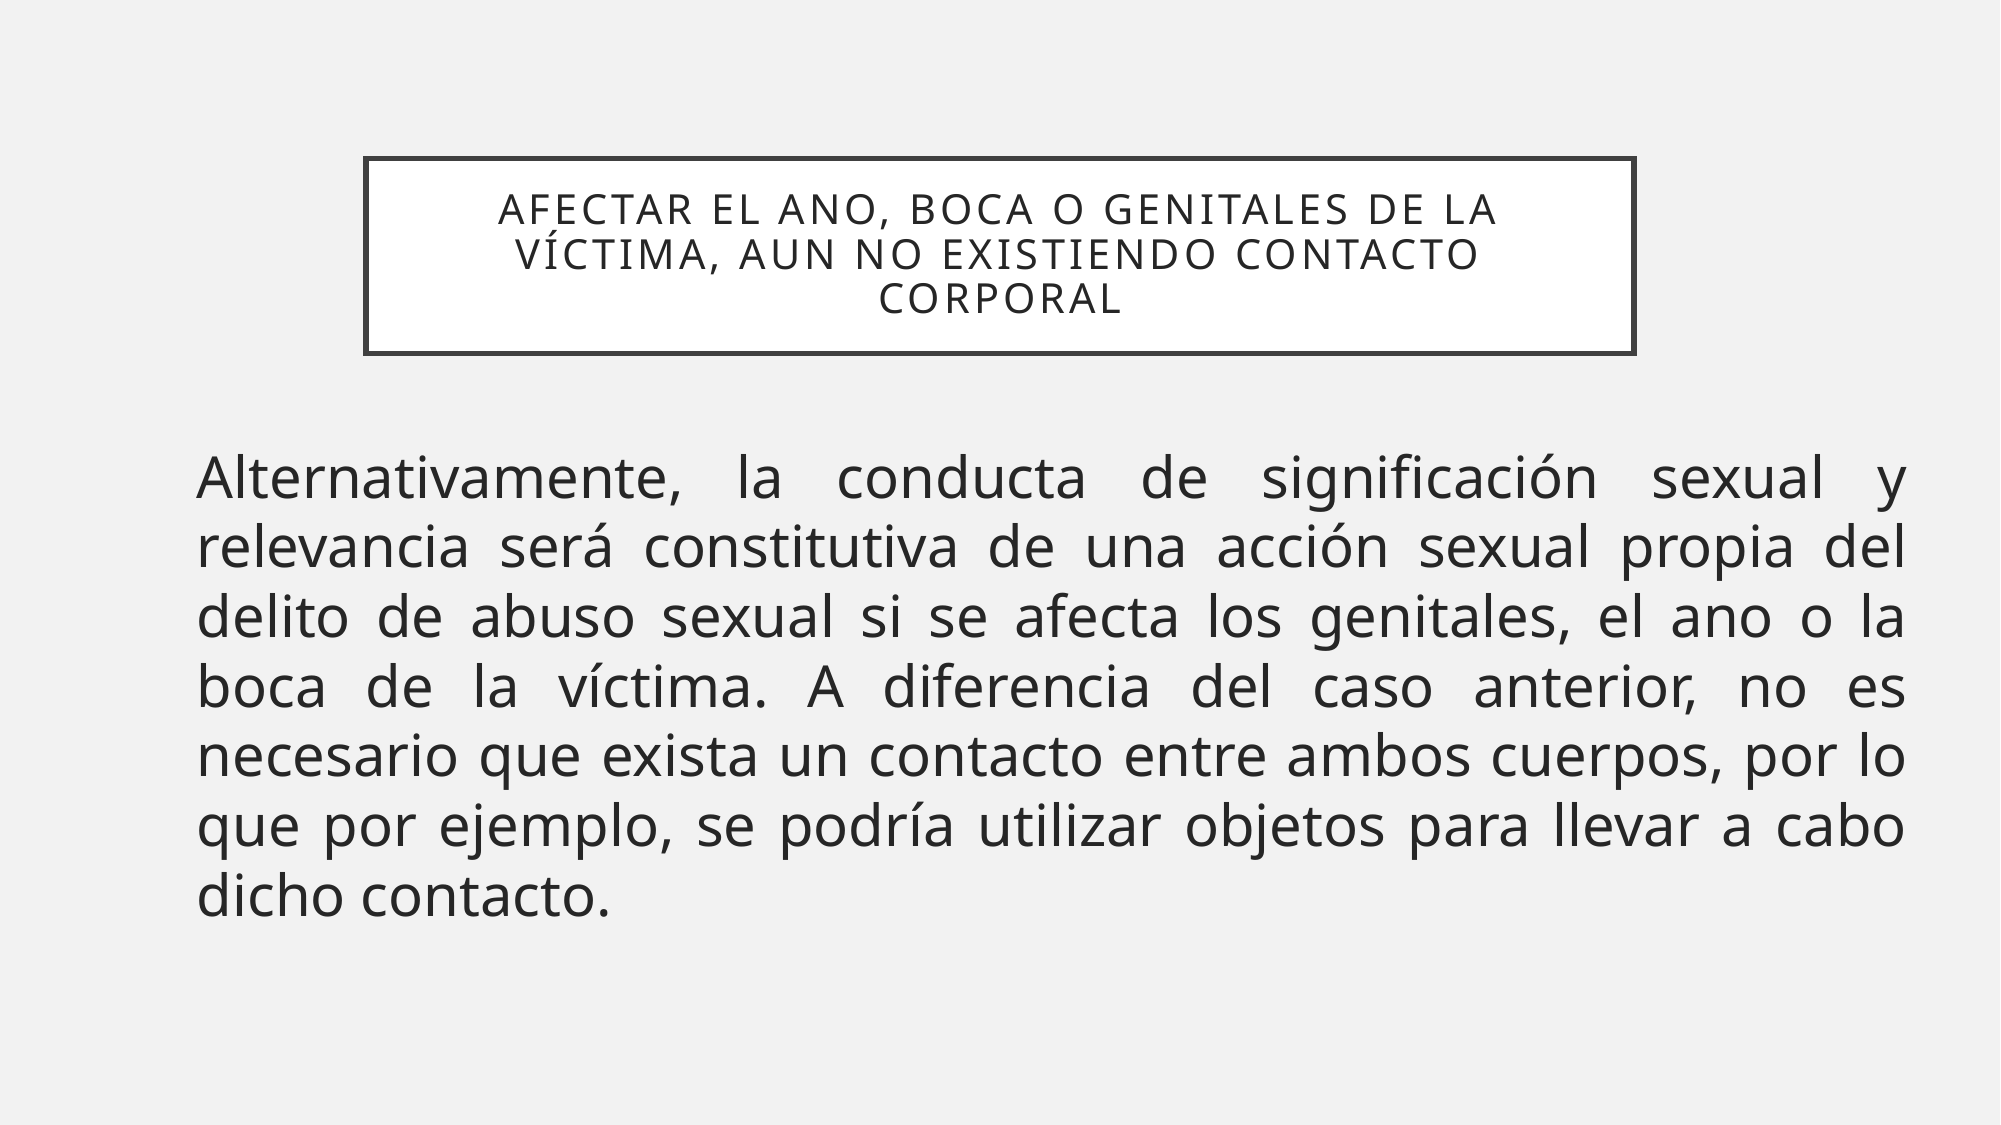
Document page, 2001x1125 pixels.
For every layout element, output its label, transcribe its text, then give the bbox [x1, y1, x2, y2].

list Alternativamente, la conducta de significación sexual y relevancia será constitutiva de una acción sexual propia del delito de abuso sexual si se afecta los genitales, el ano o la boca de la víctima. A diferencia del caso anterior, no es necesario que exista un contacto entre ambos cuerpos, por lo que por ejemplo, se podría utilizar objetos para llevar a cabo dicho contacto. [181, 432, 1924, 942]
title Afectar el ano, boca o genitales de la víctima, aun no existiendo contacto corporal [363, 156, 1637, 356]
